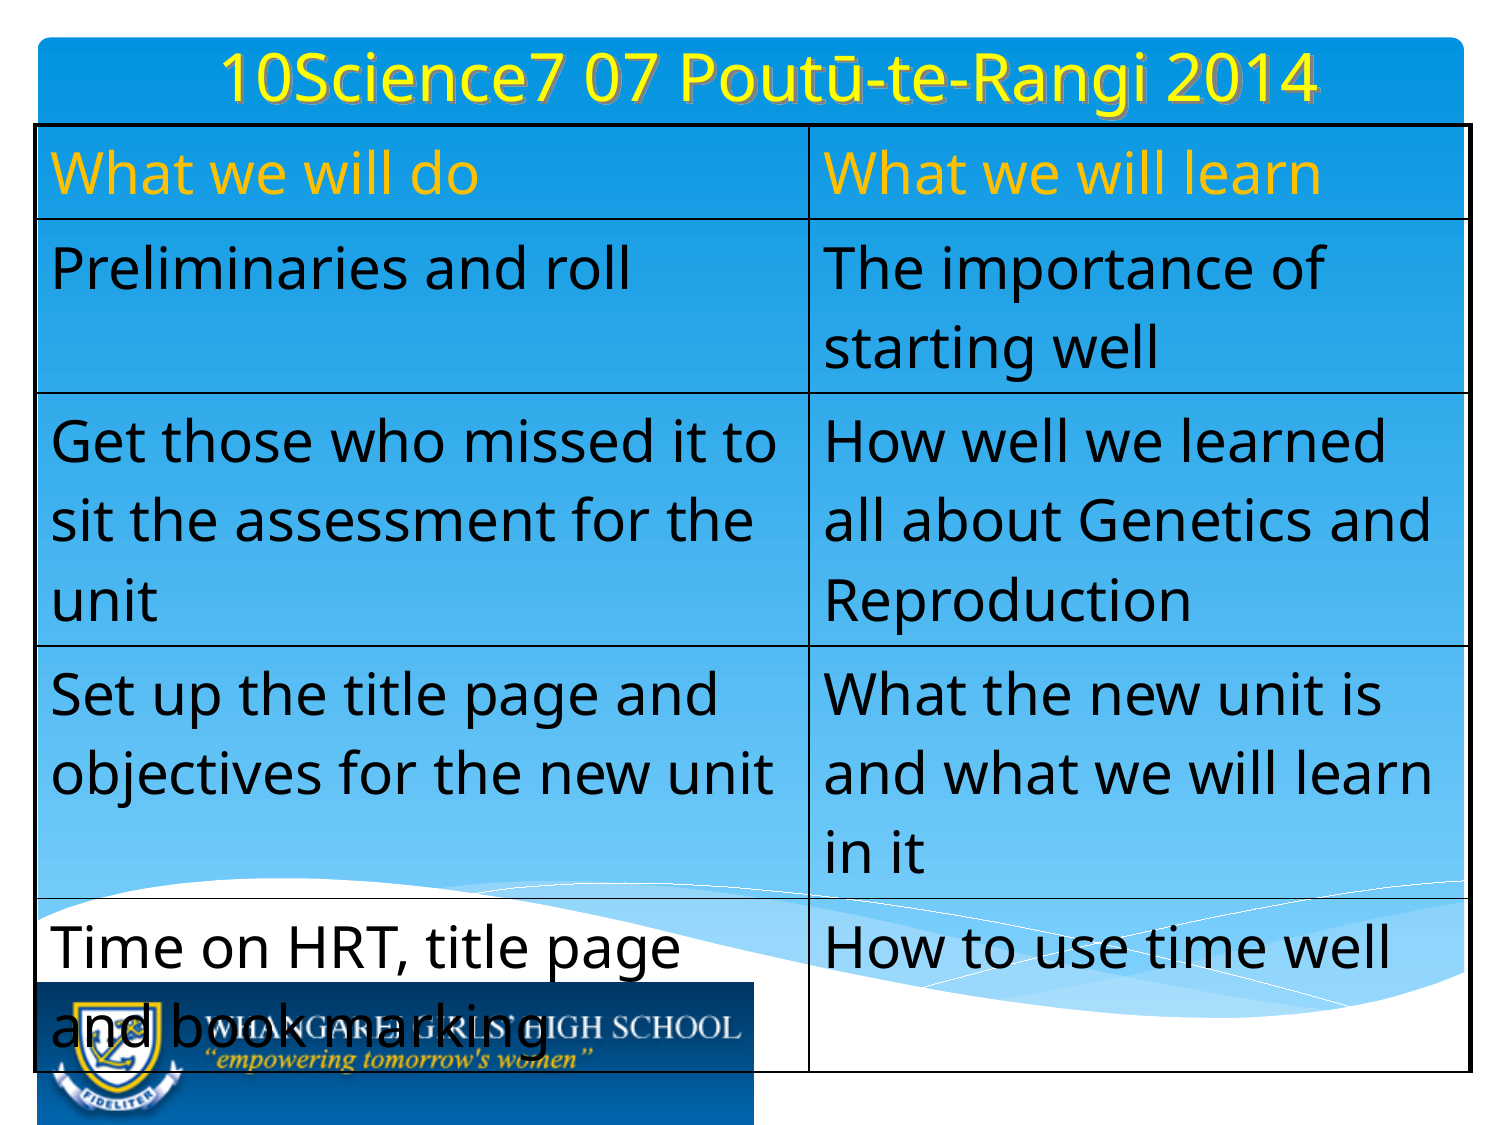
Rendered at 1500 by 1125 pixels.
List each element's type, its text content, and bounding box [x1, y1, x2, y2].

table_cell Preliminaries and roll [37, 220, 808, 392]
table_cell Get those who missed it to sit the assessment for the unit [37, 394, 808, 645]
table_cell The importance of starting well [810, 220, 1468, 392]
table_header What we will learn [810, 127, 1468, 218]
text_box 10Science7 07 Poutū-te-Rangi 2014 [162, 24, 1375, 123]
table_header What we will do [37, 127, 808, 218]
picture [37, 982, 754, 1125]
table_cell How well we learned all about Genetics and Reproduction [810, 394, 1468, 645]
table_cell How to use time well [810, 899, 1468, 1071]
table_cell Set up the title page and objectives for the new unit [37, 647, 808, 898]
table_cell Time on HRT, title page and book marking [37, 899, 808, 1071]
table_cell What the new unit is and what we will learn in it [810, 647, 1468, 898]
